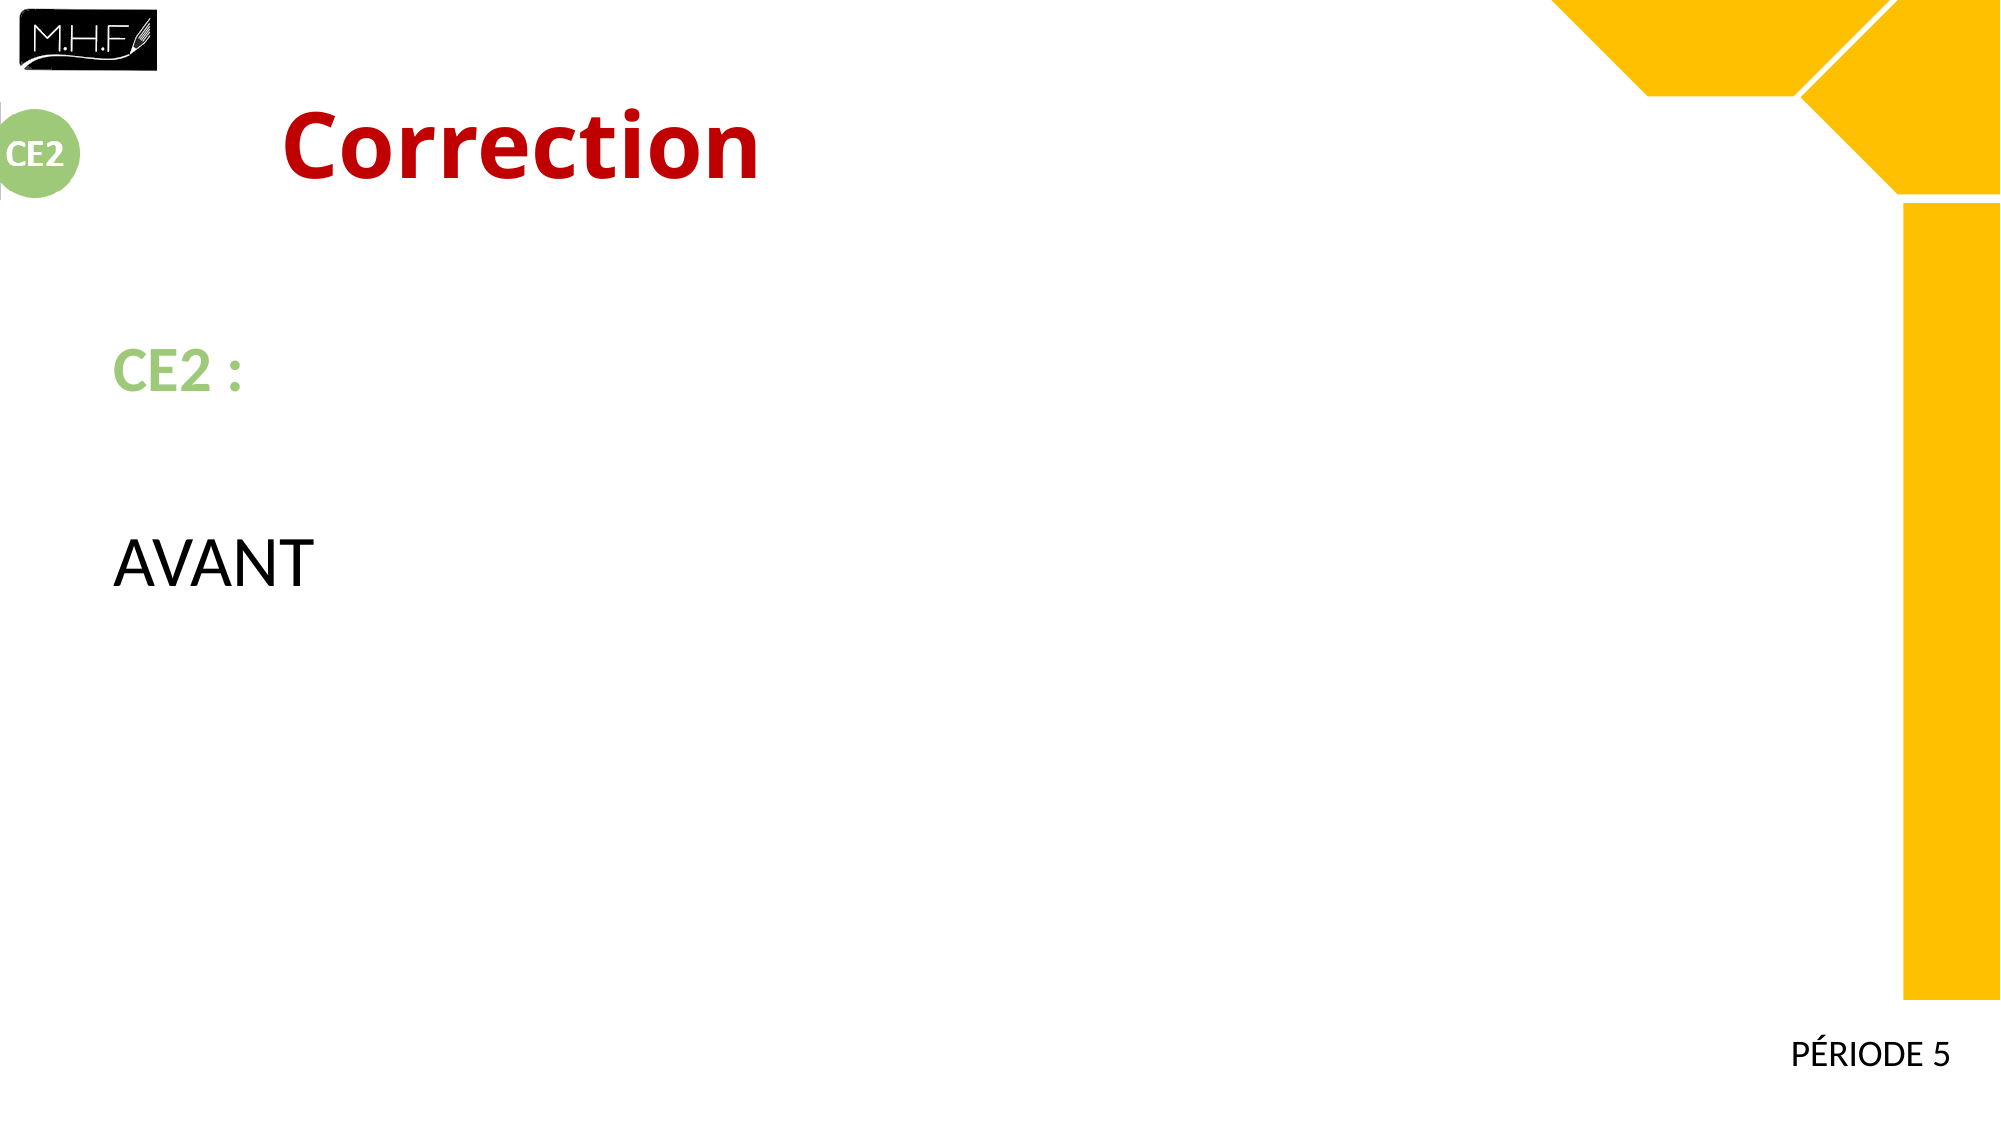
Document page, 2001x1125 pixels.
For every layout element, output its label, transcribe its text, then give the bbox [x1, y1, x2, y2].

title Correction [265, 40, 1526, 258]
picture [0, 102, 86, 200]
text_box [1799, 0, 2000, 196]
text_box [1902, 202, 2000, 1001]
picture [16, 7, 157, 74]
text_box CE2 : AVANT [98, 327, 1930, 613]
text_box [1549, 0, 1892, 98]
text_box PÉRIODE 5 [1362, 1021, 1967, 1082]
